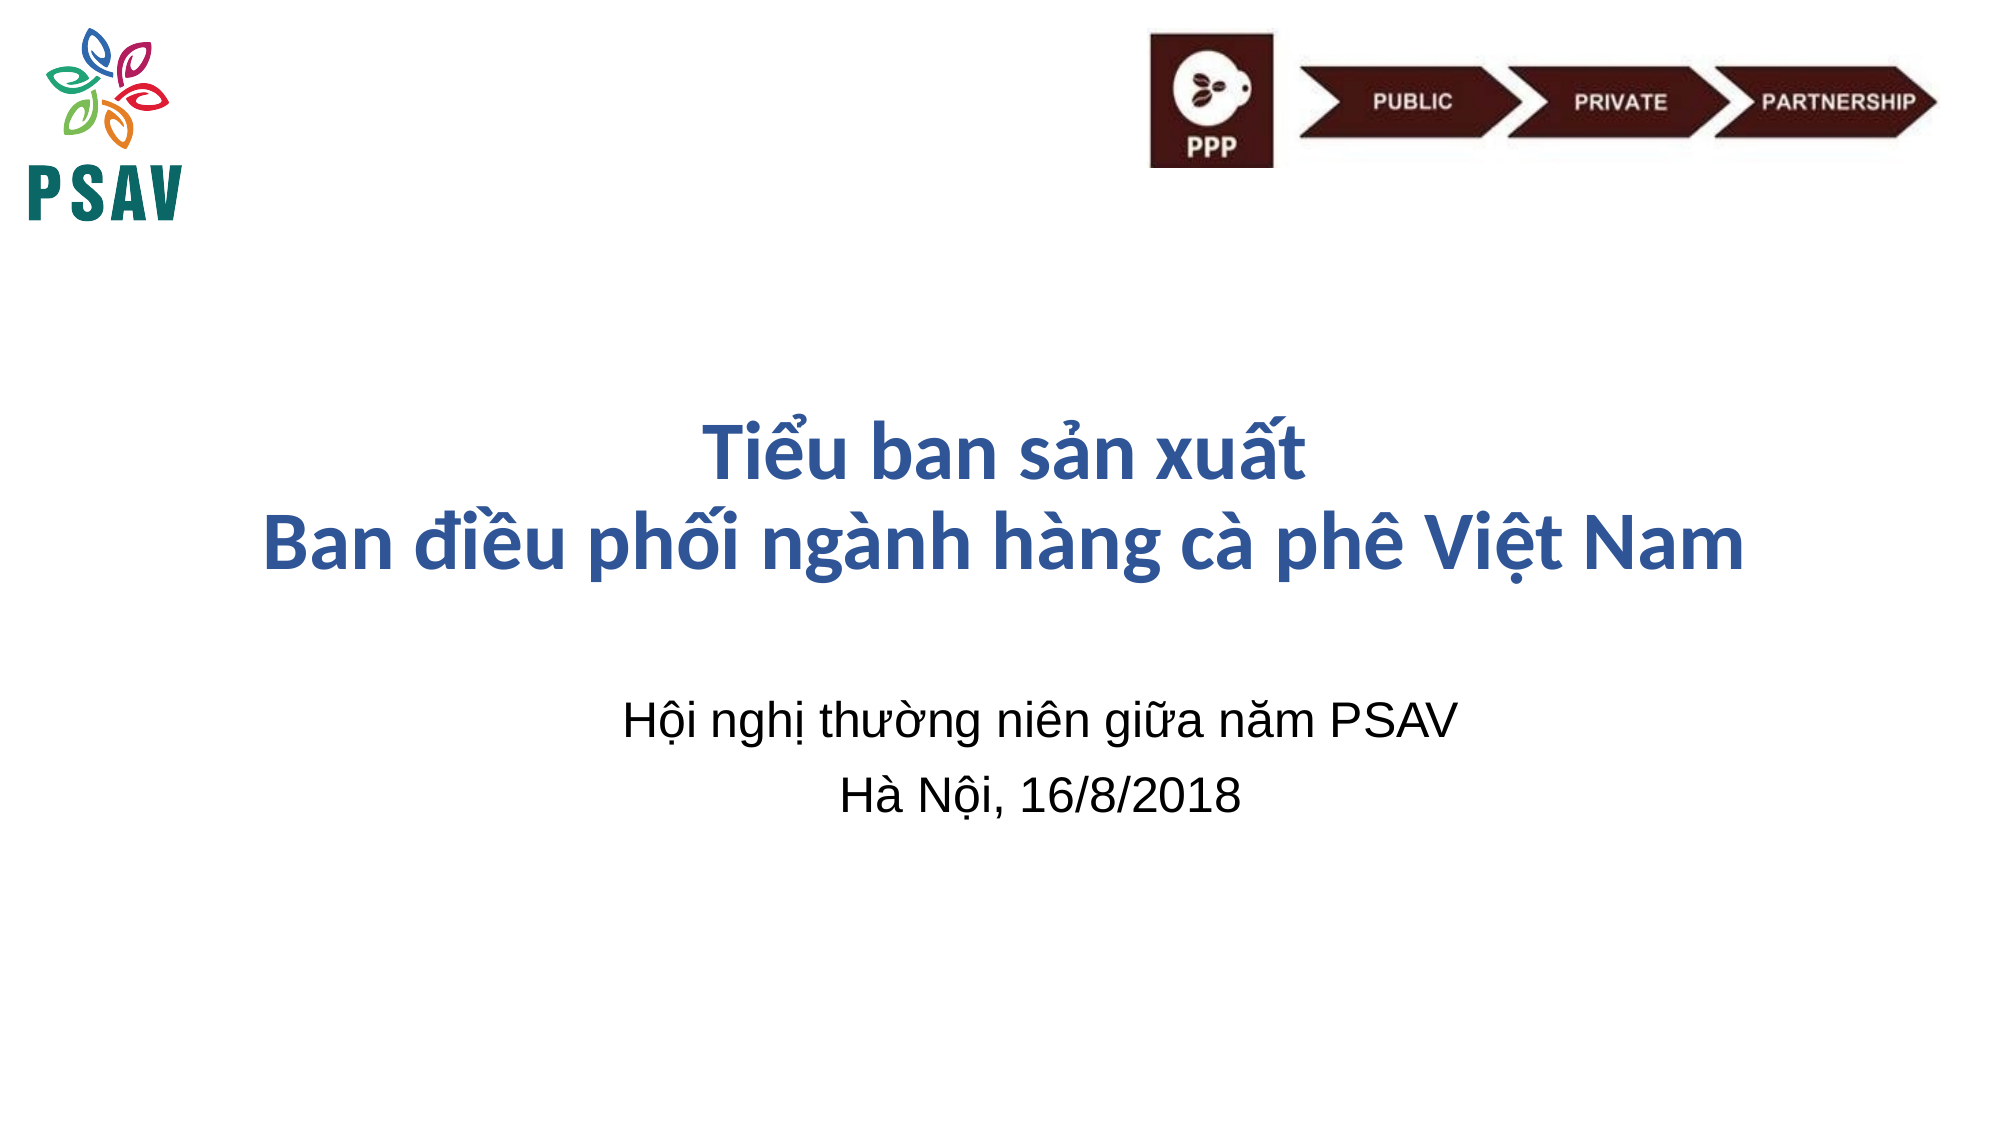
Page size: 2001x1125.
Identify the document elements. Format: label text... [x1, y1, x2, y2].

subtitle Hội nghị thường niên giữa năm PSAV Hà Nội, 16/8/2018 [563, 686, 1519, 918]
picture [26, 28, 189, 239]
title Tiểu ban sản xuất Ban điều phối ngành hàng cà phê Việt Nam [129, 385, 1881, 595]
picture [1147, 28, 1940, 179]
